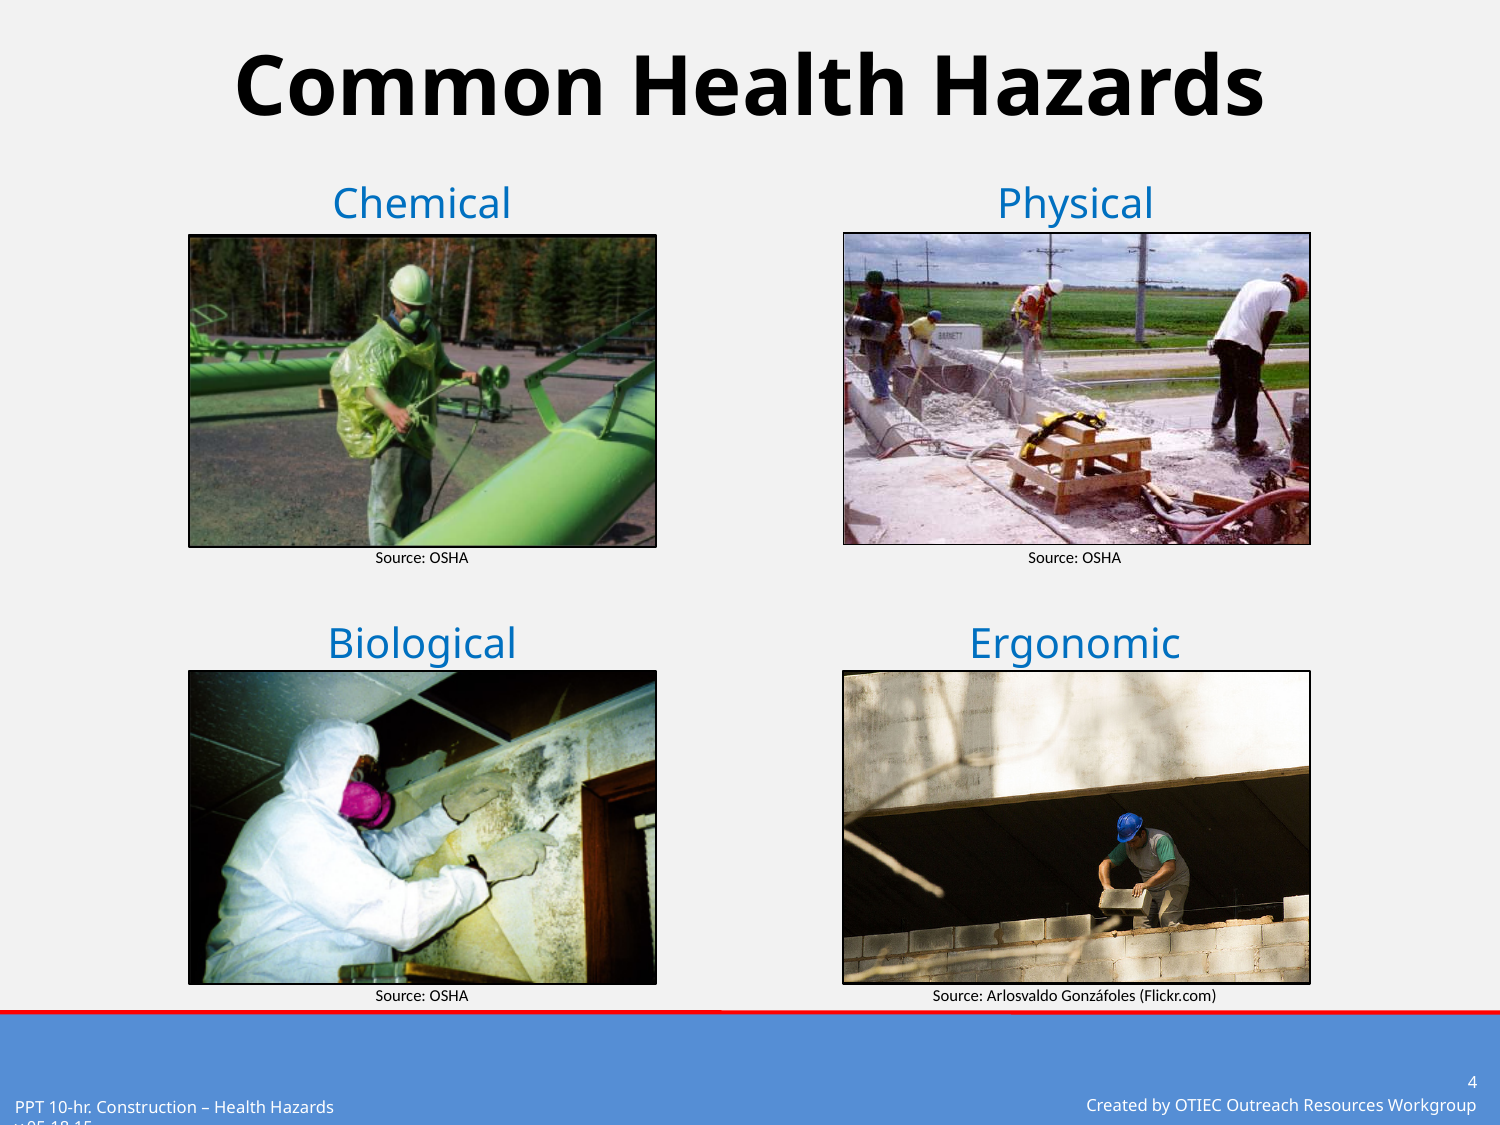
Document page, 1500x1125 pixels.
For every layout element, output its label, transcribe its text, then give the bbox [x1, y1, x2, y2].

text_box Source: Arlosvaldo Gonzáfoles (Flickr.com) [842, 989, 1308, 1012]
text_box Physical [872, 169, 1279, 231]
text_box Source: OSHA [277, 991, 567, 1012]
picture [189, 671, 655, 983]
text_box Ergonomic [871, 609, 1279, 670]
text_box Source: OSHA [277, 555, 567, 574]
text_box Biological [218, 609, 626, 670]
text_box Source: OSHA [843, 551, 1307, 574]
title Common Health Hazards [75, 24, 1425, 213]
text_box Chemical [218, 169, 626, 234]
picture [844, 672, 1310, 983]
picture [844, 233, 1310, 545]
picture [189, 235, 655, 547]
